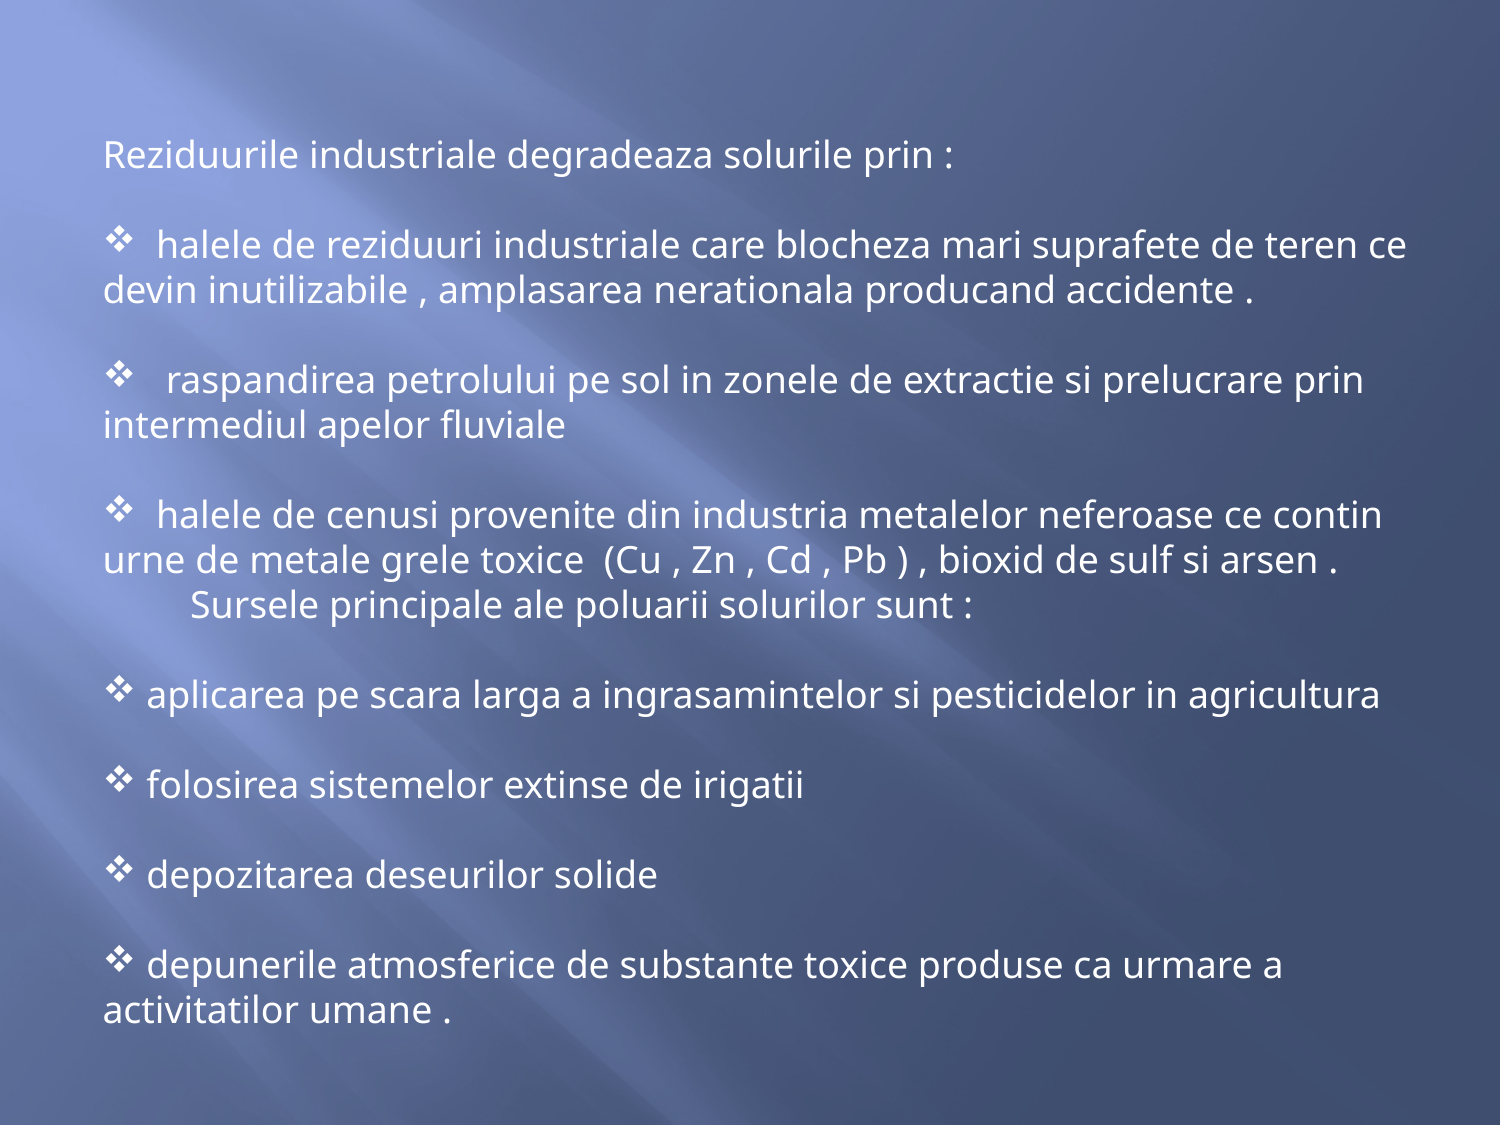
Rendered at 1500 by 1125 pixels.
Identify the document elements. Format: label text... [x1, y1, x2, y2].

text_box Reziduurile industriale degradeaza solurile prin : halele de reziduuri industriale care blocheza mari suprafete de teren ce devin inutilizabile , amplasarea nerationala producand accidente . raspandirea petrolului pe sol in zonele de extractie si prelucrare prin intermediul apelor fluviale halele de cenusi provenite din industria metalelor neferoase ce contin urne de metale grele toxice (Cu , Zn , Cd , Pb ) , bioxid de sulf si arsen . Sursele principale ale poluarii solurilor sunt : aplicarea pe scara larga a ingrasamintelor si pesticidelor in agricultura folosirea sistemelor extinse de irigatii depozitarea deseurilor solide depunerile atmosferice de substante toxice produse ca urmare a activitatilor umane . [87, 123, 1438, 1125]
